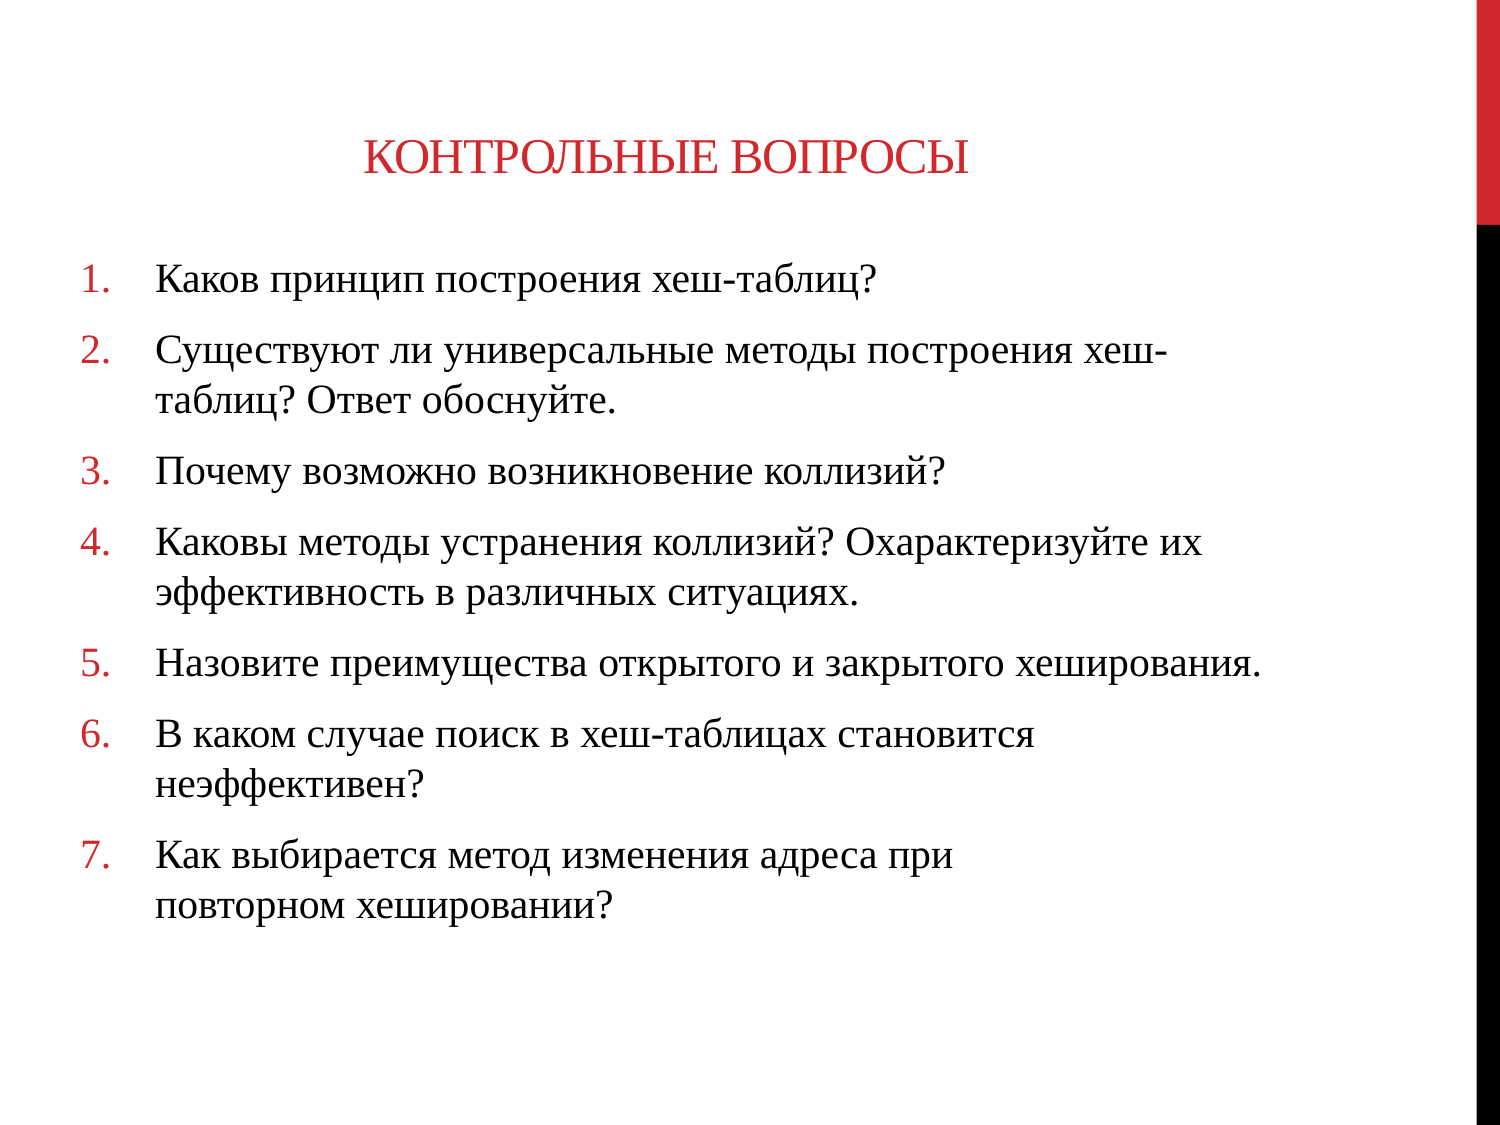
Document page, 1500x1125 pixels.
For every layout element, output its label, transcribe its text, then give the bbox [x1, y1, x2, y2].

title Контрольные вопросы [348, 90, 1012, 191]
list Каков принцип построения хеш-таблиц? Существуют ли универсальные методы построения хеш-таблиц? Ответ обоснуйте. Почему возможно возникновение коллизий? Каковы методы устранения коллизий? Охарактеризуйте их эффективность в различных ситуациях. Назовите преимущества открытого и закрытого хеширования. В каком случае поиск в хеш-таблицах становится неэффективен? Как выбирается метод изменения адреса при повторном хешировании? [64, 243, 1315, 961]
